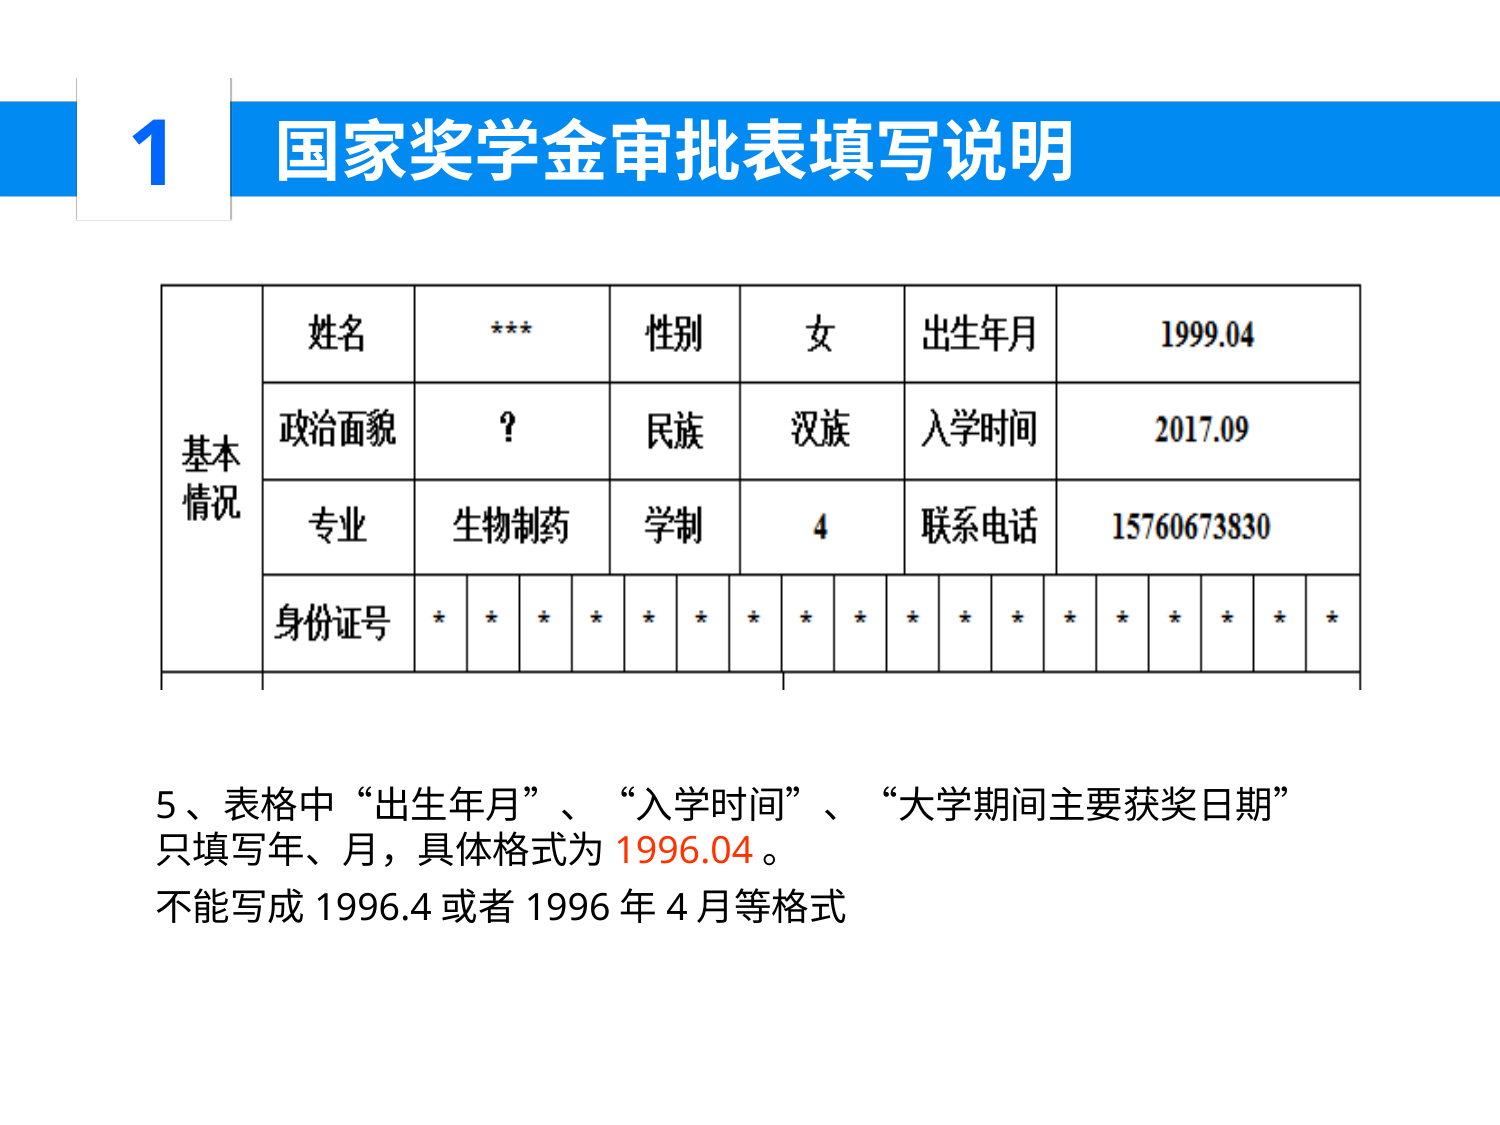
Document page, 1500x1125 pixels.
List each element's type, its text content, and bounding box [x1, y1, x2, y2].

picture [123, 264, 1385, 690]
text_box [123, 668, 1471, 729]
text_box 国家奖学金审批表填写说明 [233, 101, 1500, 197]
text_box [76, 78, 231, 221]
text_box 5、表格中“出生年月”、“入学时间”、“大学期间主要获奖日期”只填写年、月，具体格式为1996.04。 不能写成1996.4或者1996年4月等格式 [140, 773, 1358, 936]
text_box 国家奖学金审批表填写说明 [0, 101, 76, 197]
